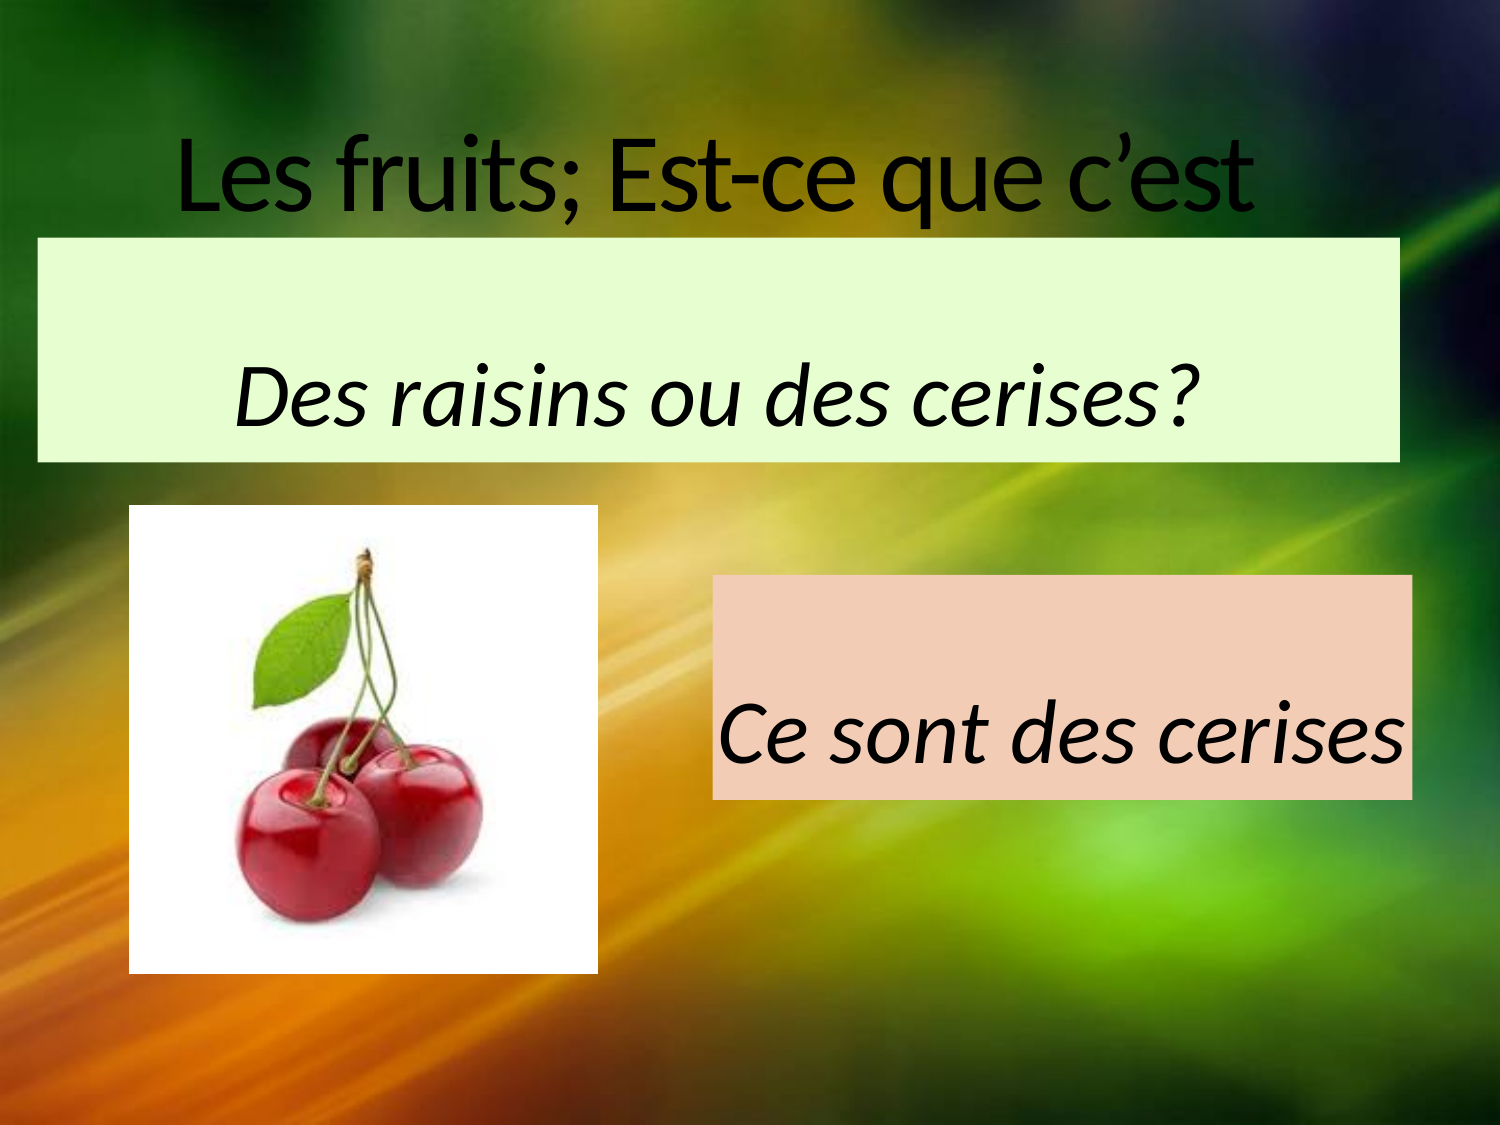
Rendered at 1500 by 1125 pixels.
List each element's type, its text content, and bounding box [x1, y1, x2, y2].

subtitle Des raisins ou des cerises? [37, 237, 1400, 463]
picture [0, 0, 1500, 1125]
title Les fruits; Est-ce que c’est [174, 50, 1331, 237]
text_box Ce sont des cerises [712, 574, 1413, 800]
